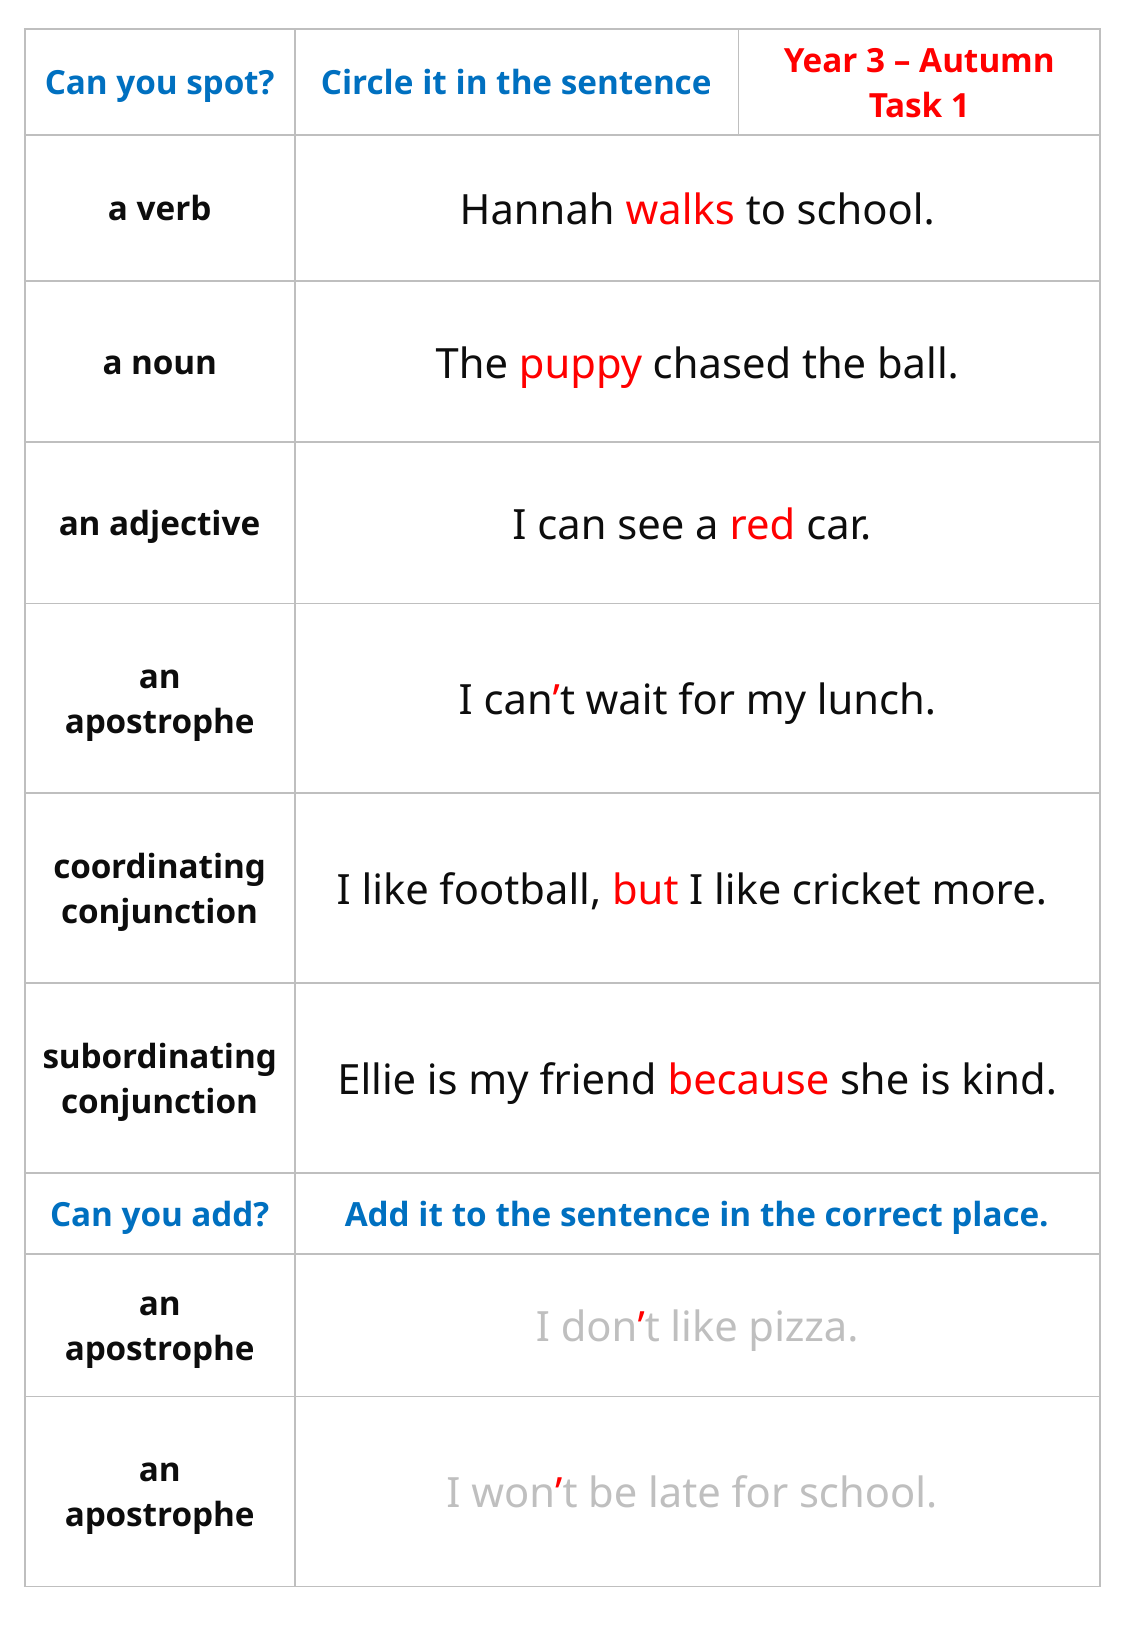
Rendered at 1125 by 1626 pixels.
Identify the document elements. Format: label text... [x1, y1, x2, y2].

table_cell subordinating conjunction [26, 984, 294, 1172]
table_cell Can you add? [26, 1174, 294, 1253]
table_header Circle it in the sentence [296, 30, 738, 134]
table_cell an apostrophe [26, 1255, 294, 1396]
table_cell an apostrophe [26, 604, 294, 792]
table_cell coordinating conjunction [26, 794, 294, 982]
table_cell The puppy chased the ball. [296, 282, 1099, 441]
table_cell Hannah walks to school. [296, 136, 1099, 280]
table_cell a verb [26, 136, 294, 280]
table_cell Ellie is my friend because she is kind. [296, 984, 1099, 1172]
table_cell I won’t be late for school. [296, 1397, 1099, 1586]
table_cell an adjective [26, 443, 294, 603]
table_cell I can see a red car. [296, 443, 1099, 603]
table_cell I can’t wait for my lunch. [296, 604, 1099, 792]
table_header Year 3 – Autumn Task 1 [739, 30, 1099, 134]
table_cell I like football, but I like cricket more. [296, 794, 1099, 982]
table_cell Add it to the sentence in the correct place. [296, 1174, 1099, 1253]
table_cell a noun [26, 282, 294, 441]
table_cell an apostrophe [26, 1397, 294, 1586]
table_cell I don’t like pizza. [296, 1255, 1099, 1396]
table_header Can you spot? [26, 30, 294, 134]
